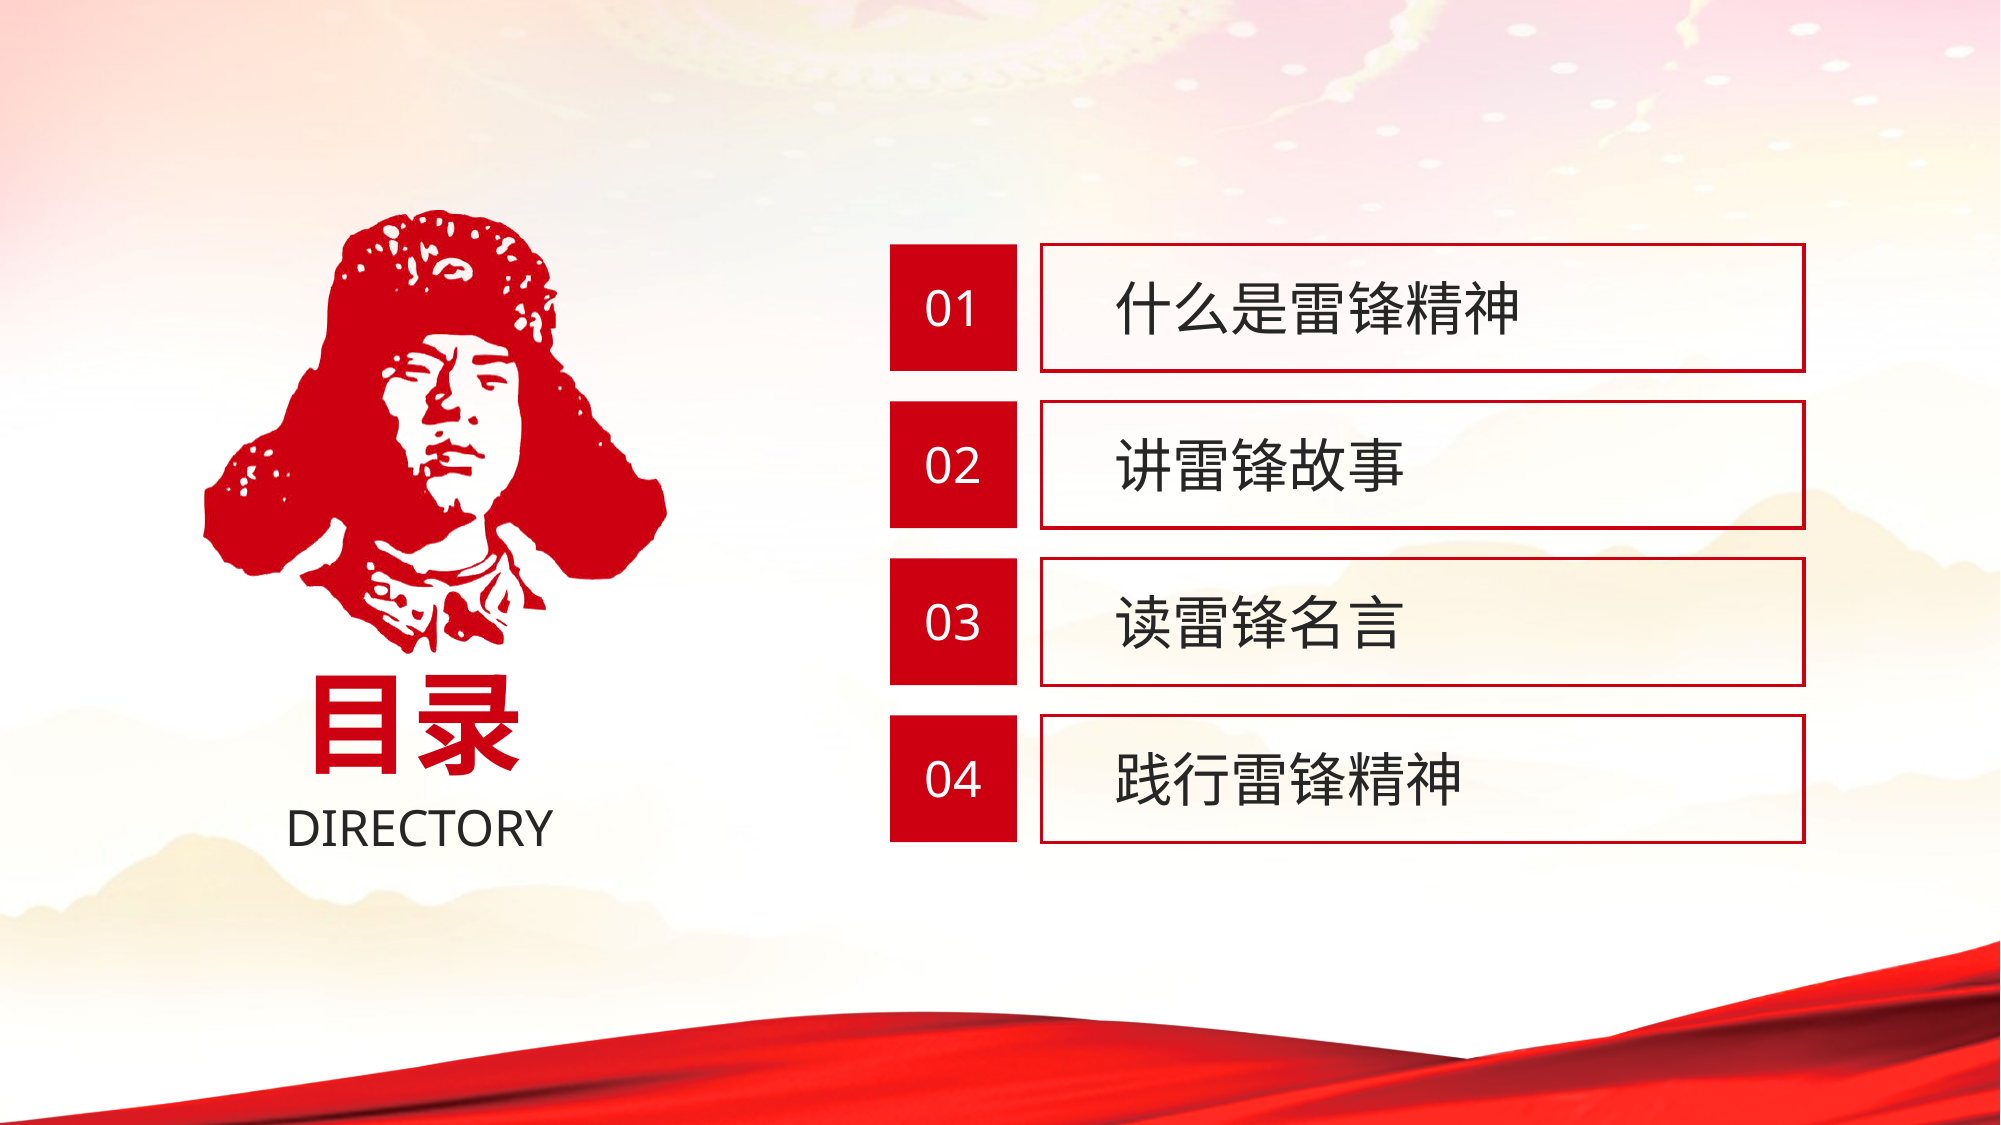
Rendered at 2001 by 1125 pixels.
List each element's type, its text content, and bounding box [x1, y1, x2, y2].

text_box [1040, 243, 1805, 372]
text_box [889, 557, 1018, 686]
text_box [1040, 557, 1805, 686]
text_box 讲雷锋故事 [1099, 421, 1686, 507]
text_box [889, 400, 1018, 529]
picture [0, 0, 2001, 1125]
text_box 04 [893, 740, 1014, 816]
text_box 03 [893, 583, 1014, 659]
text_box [165, 178, 697, 865]
text_box 什么是雷锋精神 [1099, 264, 1686, 350]
text_box [889, 243, 1018, 372]
text_box [1040, 714, 1805, 843]
text_box 01 [893, 269, 1014, 345]
text_box [889, 714, 1018, 843]
text_box 02 [893, 426, 1014, 502]
text_box 践行雷锋精神 [1099, 735, 1686, 821]
text_box 读雷锋名言 [1099, 578, 1686, 664]
text_box [1040, 400, 1805, 529]
